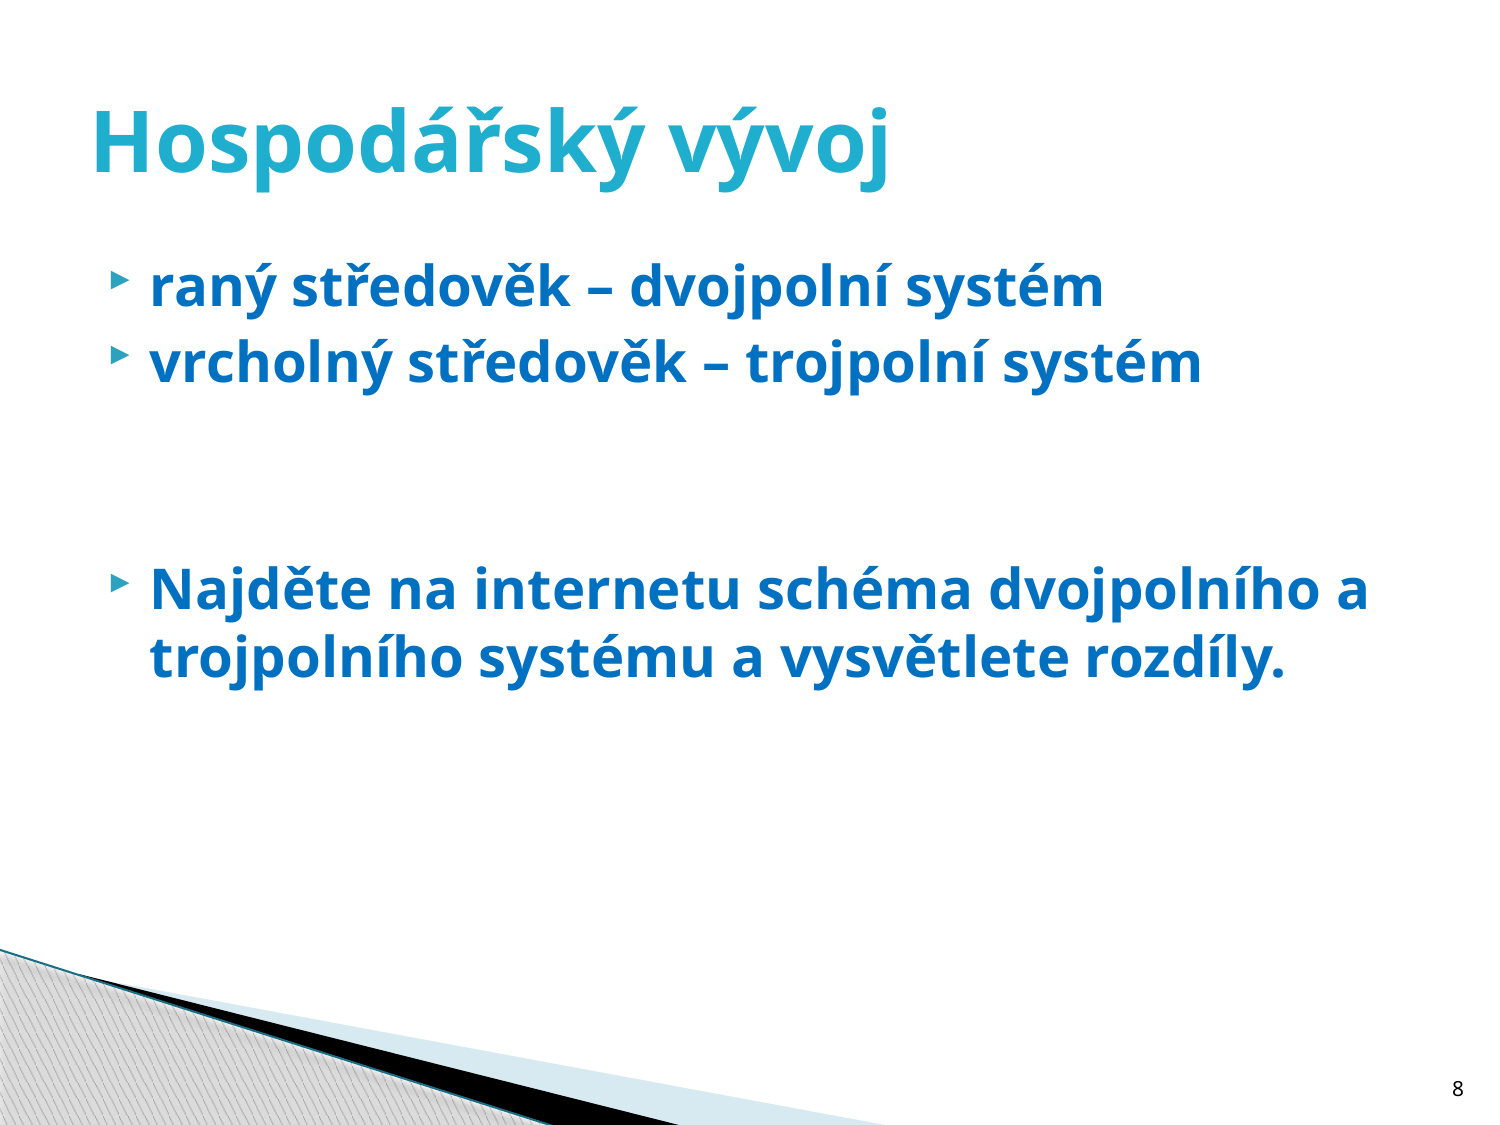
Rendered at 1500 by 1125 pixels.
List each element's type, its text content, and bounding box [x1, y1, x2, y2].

list raný středověk – dvojpolní systém vrcholný středověk – trojpolní systém Najděte na internetu schéma dvojpolního a trojpolního systému a vysvětlete rozdíly. [75, 243, 1425, 986]
slide_number 8 [1418, 1051, 1479, 1112]
title Hospodářský vývoj [75, 45, 1425, 233]
